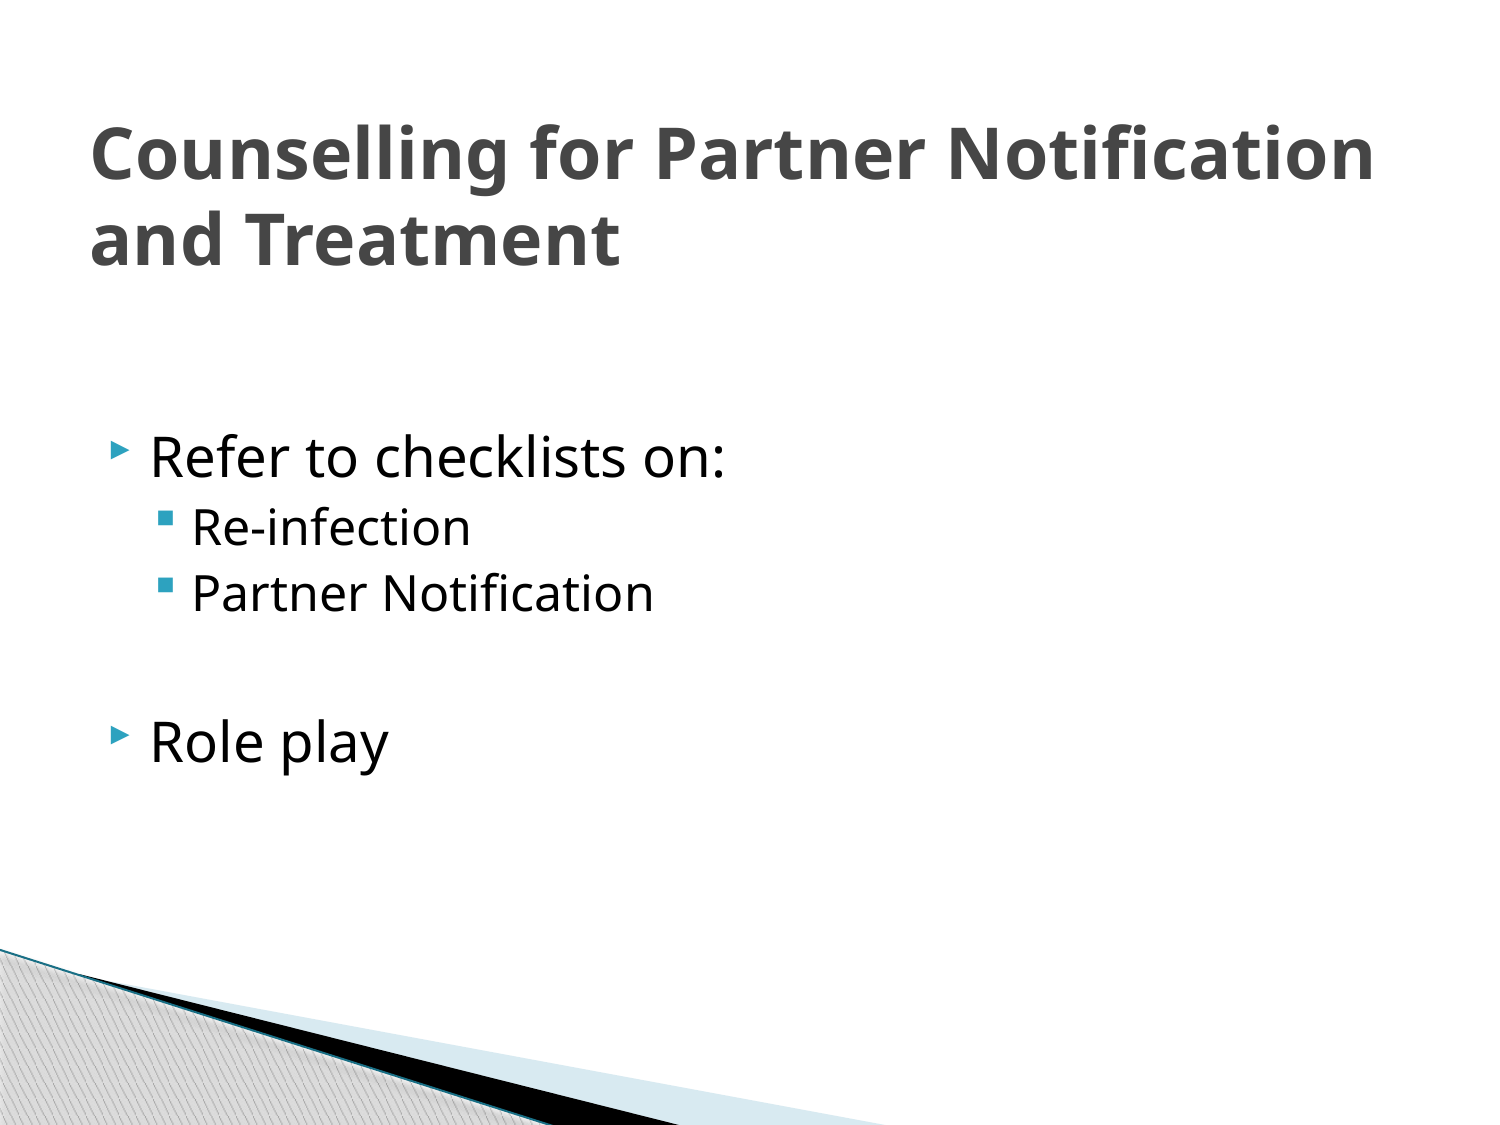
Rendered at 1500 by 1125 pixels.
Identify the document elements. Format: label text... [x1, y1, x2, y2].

list Refer to checklists on: Re-infection Partner Notification Role play [75, 337, 1425, 986]
title Counselling for Partner Notification and Treatment [75, 99, 1425, 288]
